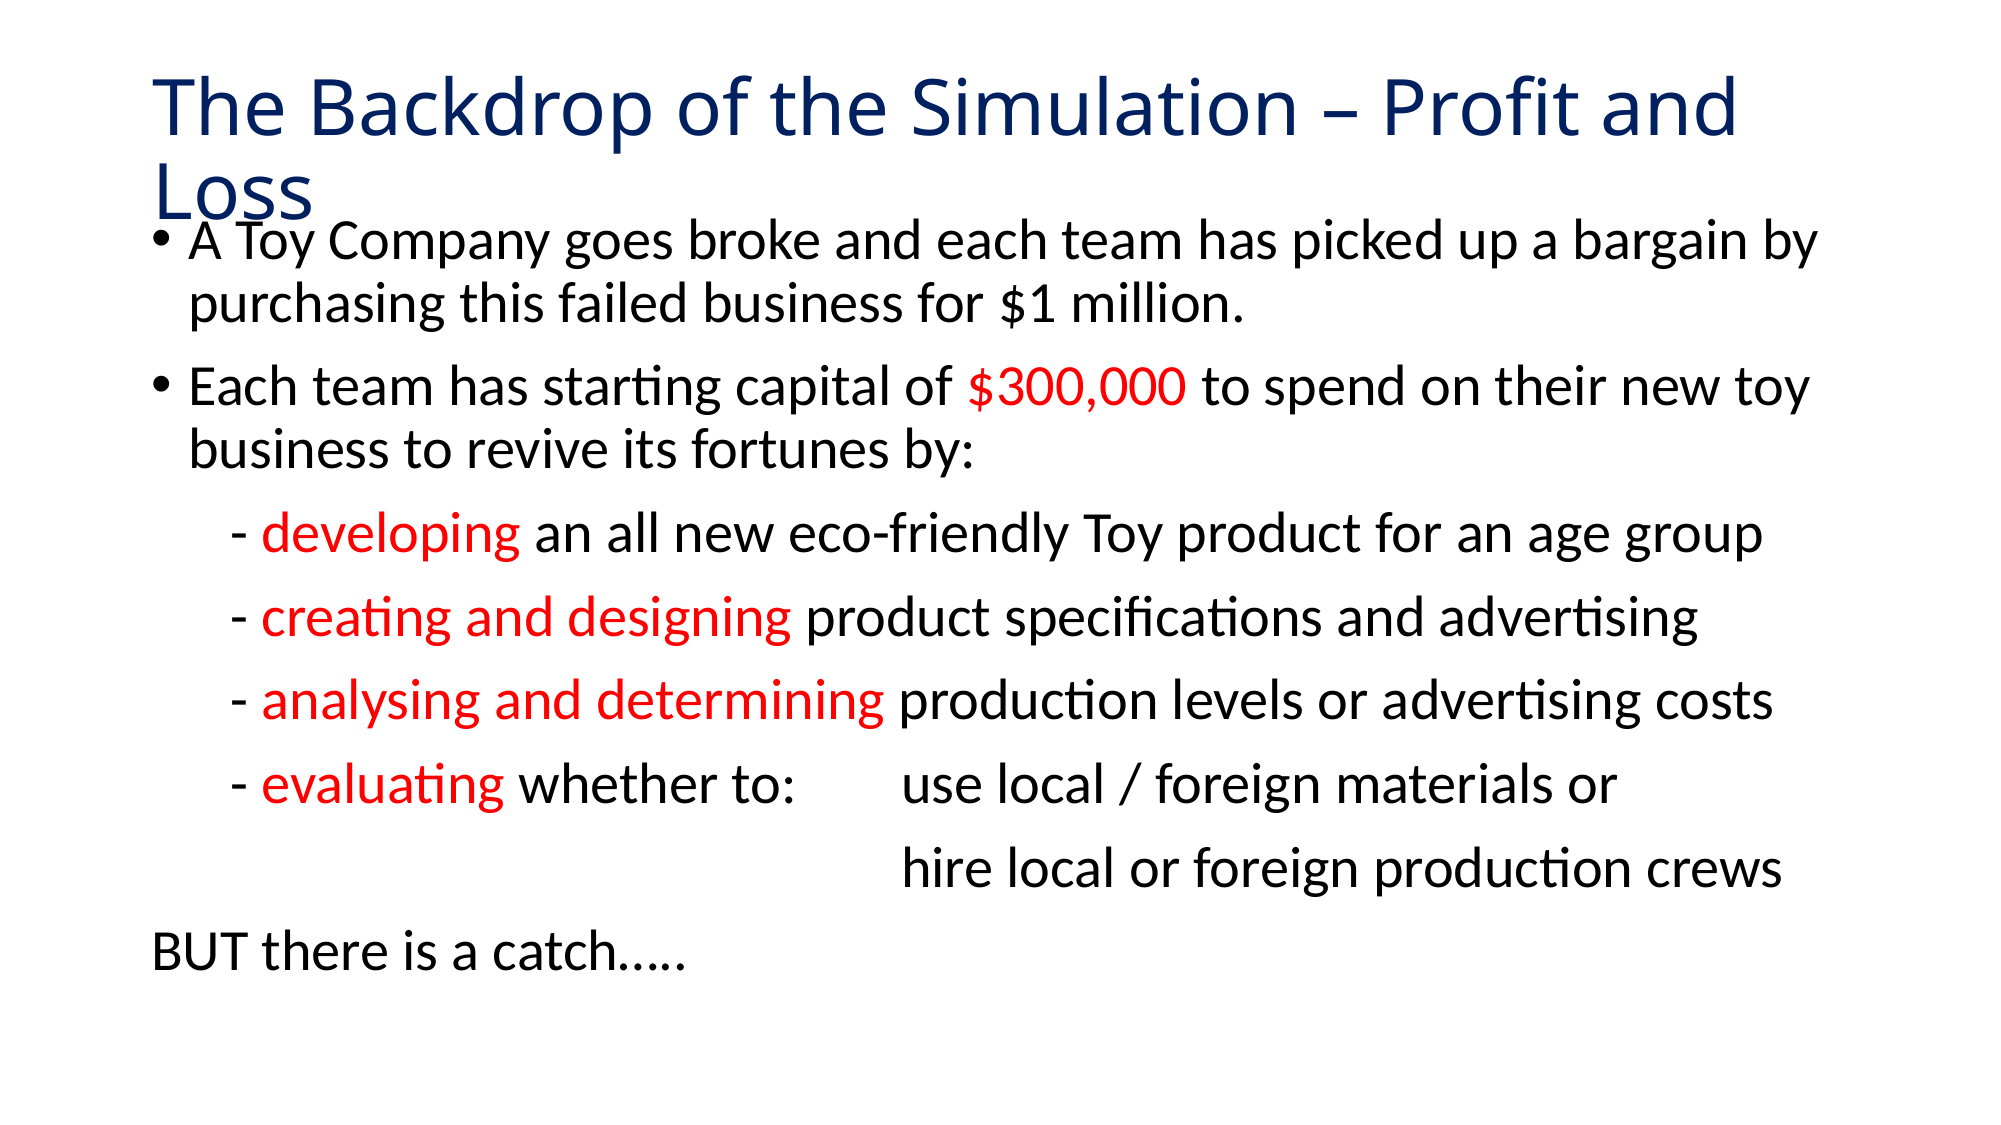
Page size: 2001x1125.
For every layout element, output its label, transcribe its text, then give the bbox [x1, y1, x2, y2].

list A Toy Company goes broke and each team has picked up a bargain by purchasing this failed business for $1 million. Each team has starting capital of $300,000 to spend on their new toy business to revive its fortunes by: - developing an all new eco-friendly Toy product for an age group - creating and designing product specifications and advertising - analysing and determining production levels or advertising costs - evaluating whether to: use local / foreign materials or hire local or foreign production crews BUT there is a catch….. [135, 201, 1861, 1069]
title The Backdrop of the Simulation – Profit and Loss [137, 59, 1863, 244]
